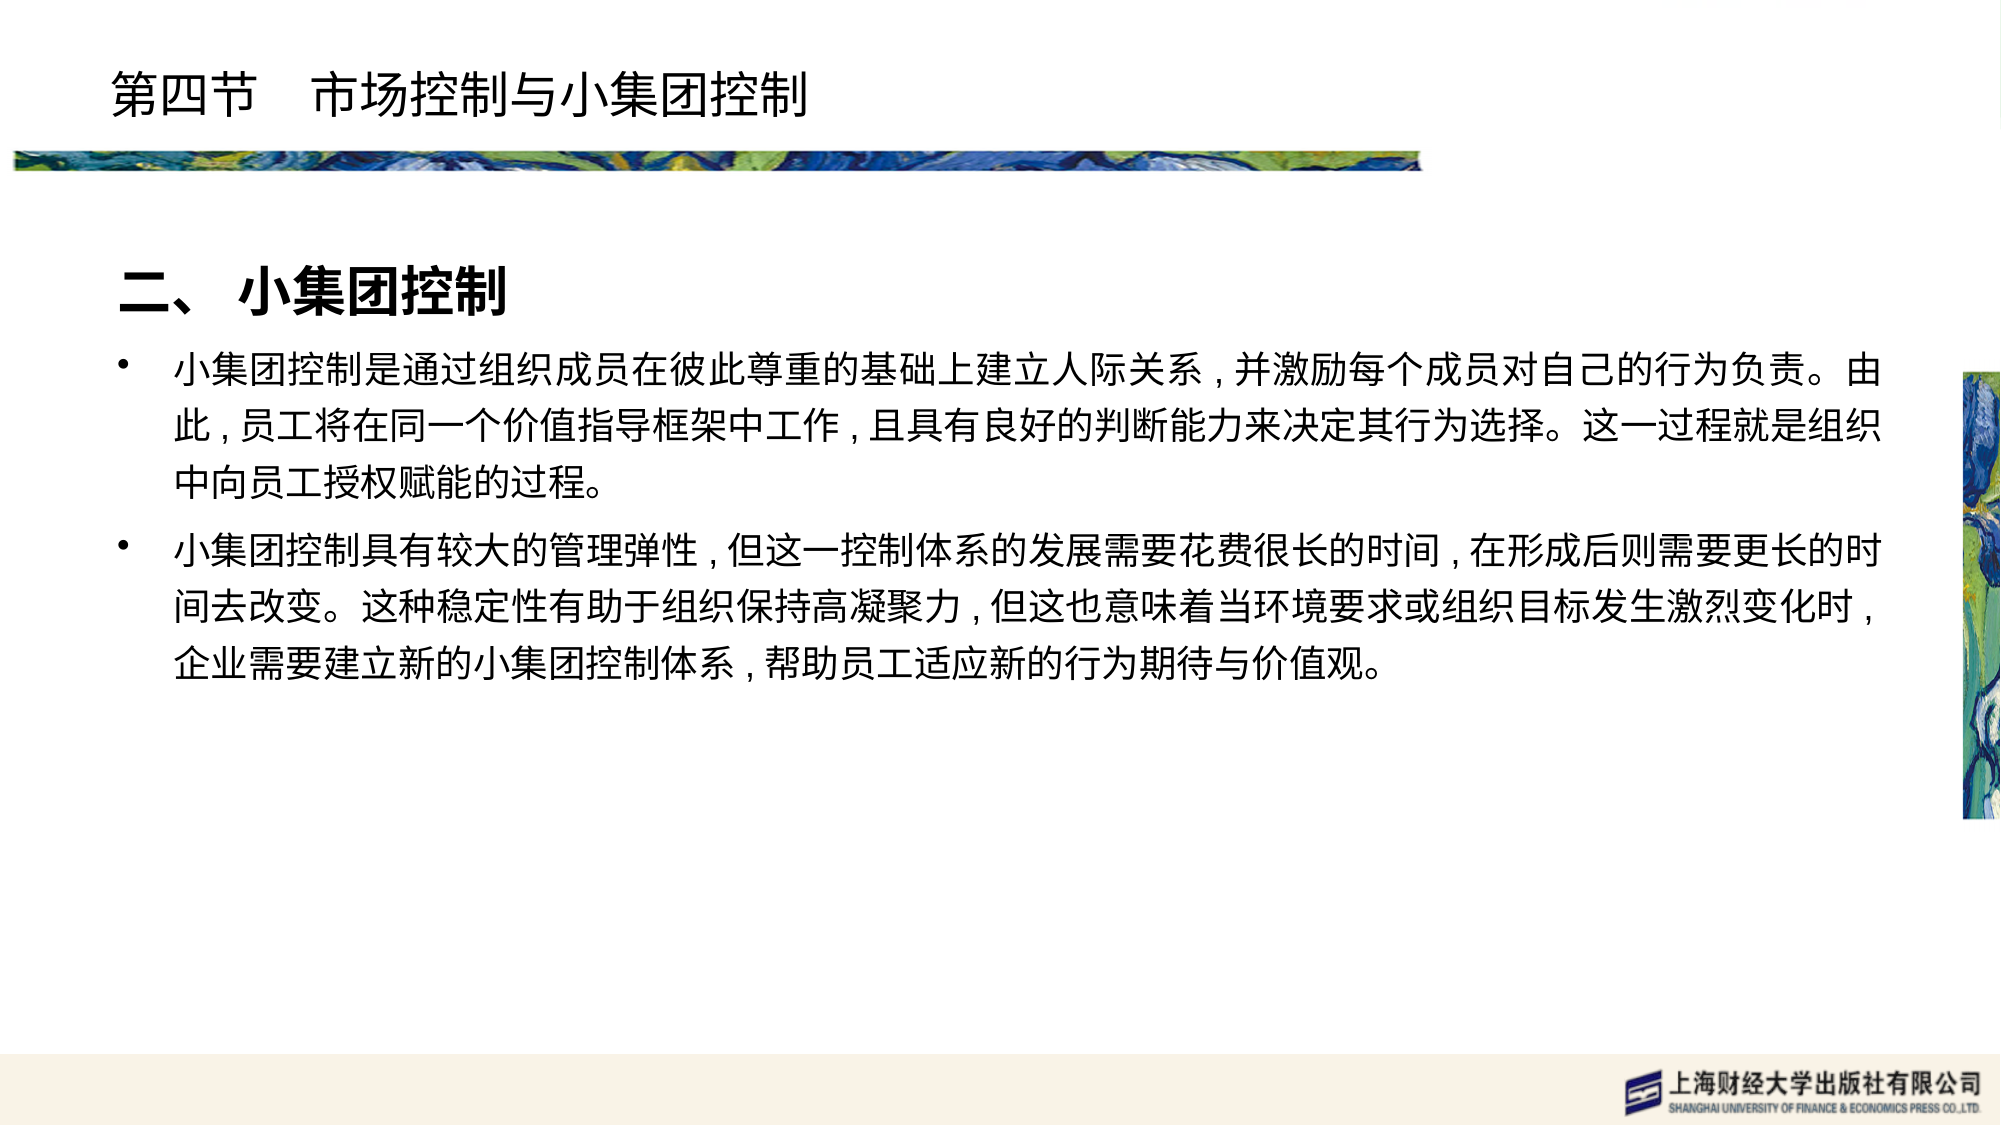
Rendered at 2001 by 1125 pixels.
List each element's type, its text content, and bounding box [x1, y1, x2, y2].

list 二、 小集团控制 小集团控制是通过组织成员在彼此尊重的基础上建立人际关系,并激励每个成员对自己的行为负责。由此,员工将在同一个价值指导框架中工作,且具有良好的判断能力来决定其行为选择。这一过程就是组织中向员工授权赋能的过程。 小集团控制具有较大的管理弹性,但这一控制体系的发展需要花费很长的时间,在形成后则需要更长的时间去改变。这种稳定性有助于组织保持高凝聚力,但这也意味着当环境要求或组织目标发生激烈变化时,企业需要建立新的小集团控制体系,帮助员工适应新的行为期待与价值观。 [102, 233, 1898, 1032]
picture [0, 0, 2001, 1125]
title 第四节 市场控制与小集团控制 [94, 42, 1451, 146]
